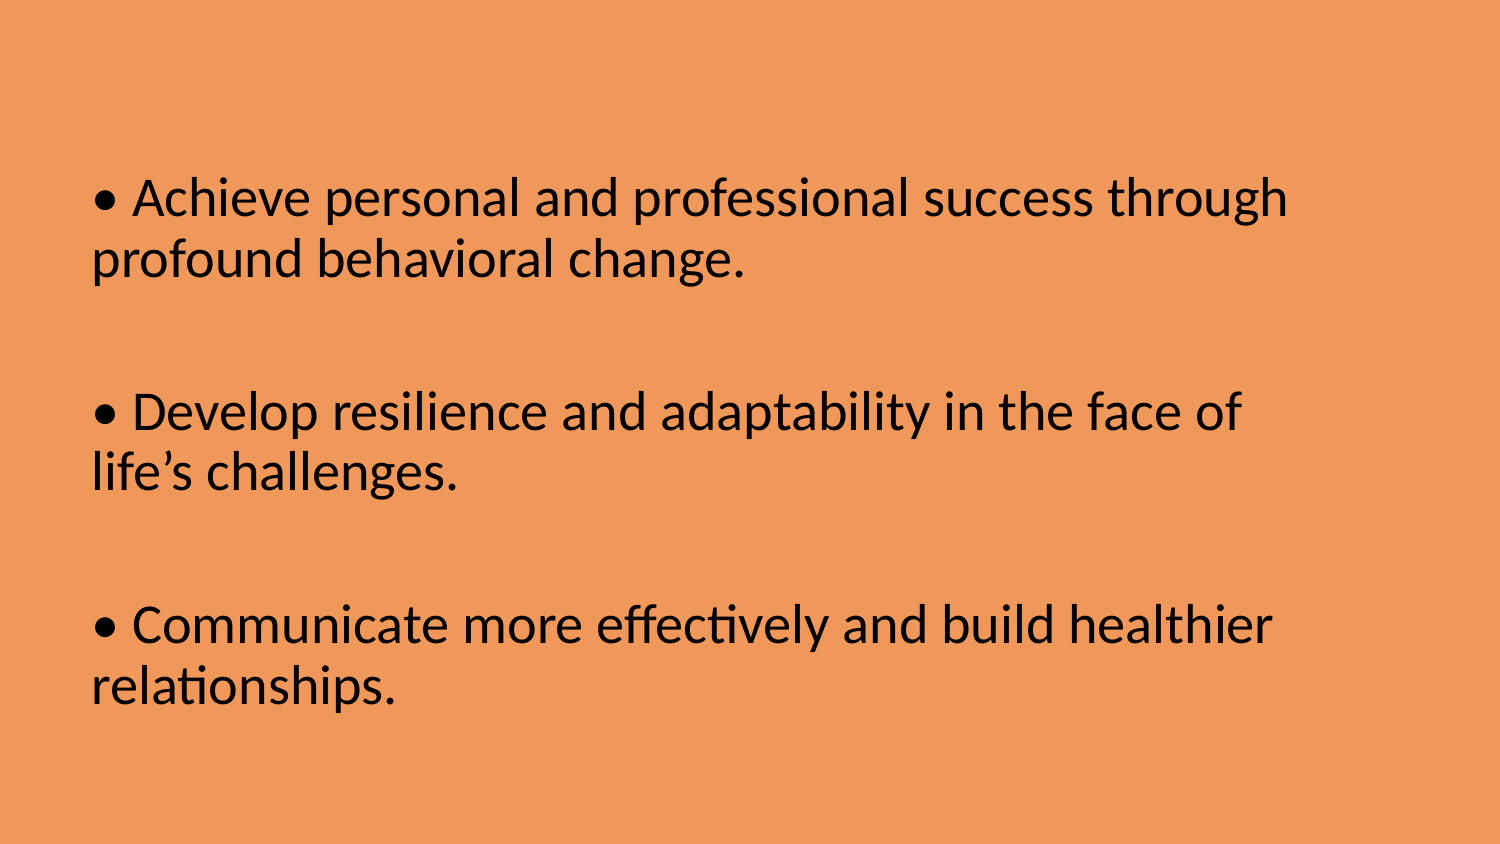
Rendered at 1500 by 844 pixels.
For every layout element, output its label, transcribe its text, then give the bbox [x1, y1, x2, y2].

list • Achieve personal and professional success through profound behavioral change. • Develop resilience and adaptability in the face of life’s challenges. • Communicate more effectively and build healthier relationships. [76, 160, 1371, 651]
